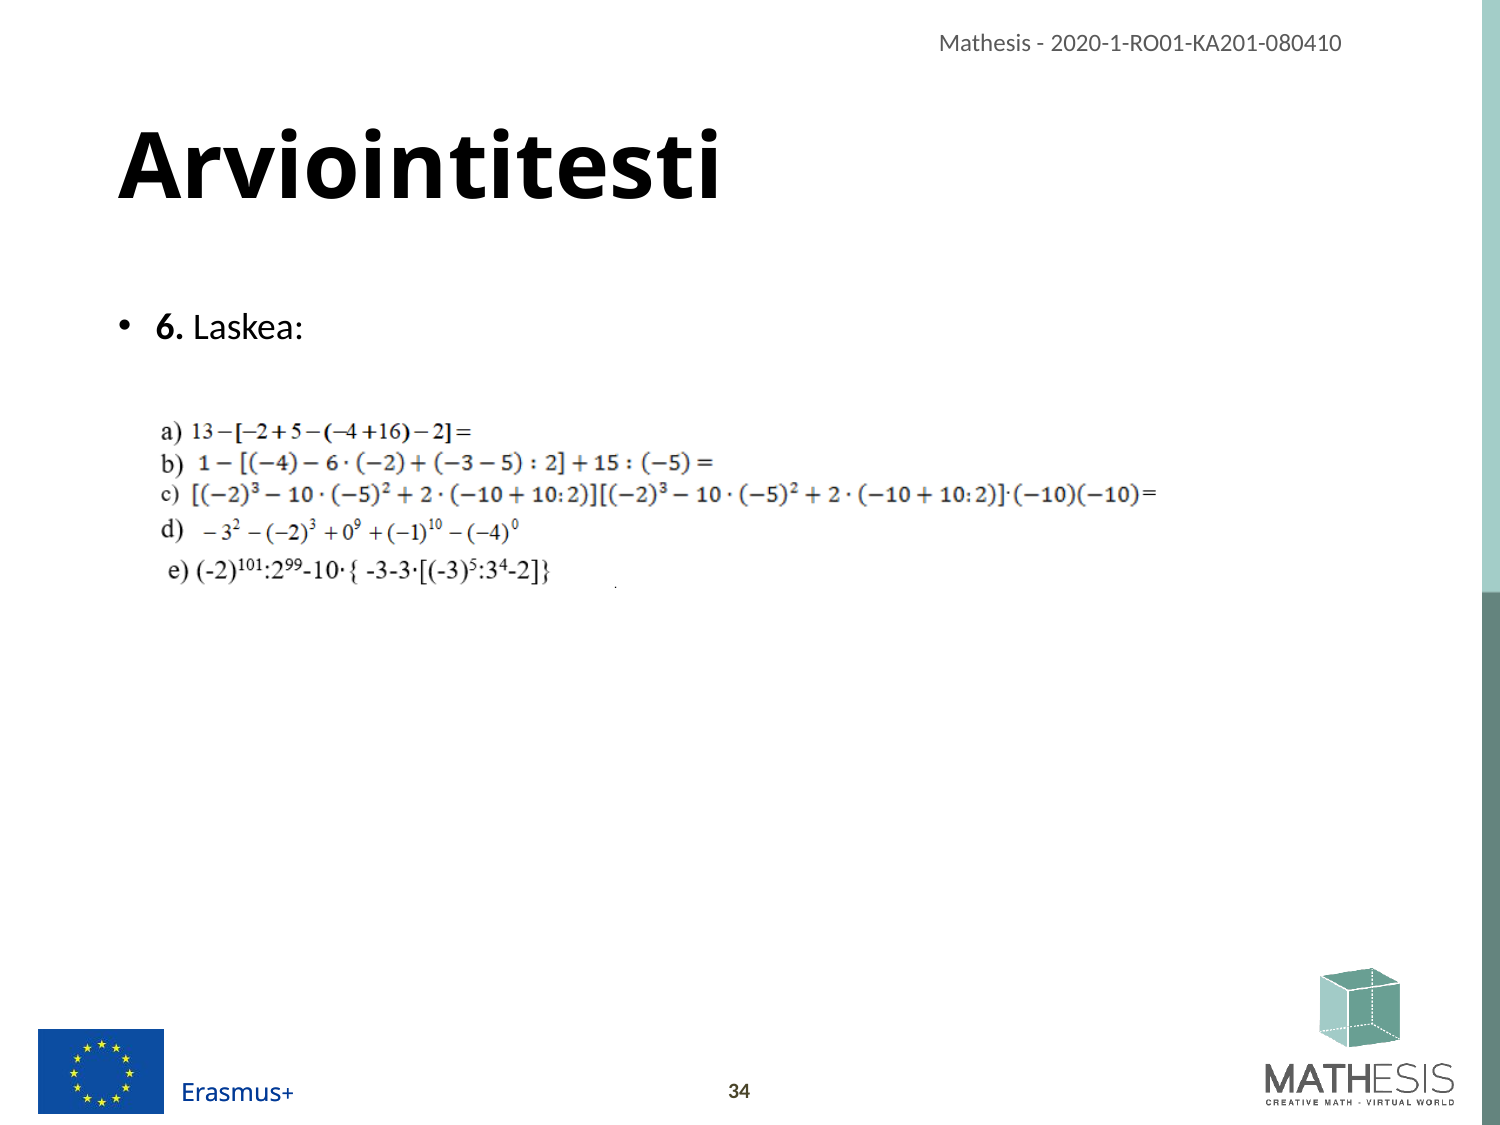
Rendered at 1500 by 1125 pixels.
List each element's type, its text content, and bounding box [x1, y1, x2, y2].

title Arviointitesti [103, 59, 1397, 278]
list 6. Laskea: [103, 299, 1397, 1014]
picture [38, 1029, 164, 1114]
picture [146, 414, 1184, 589]
